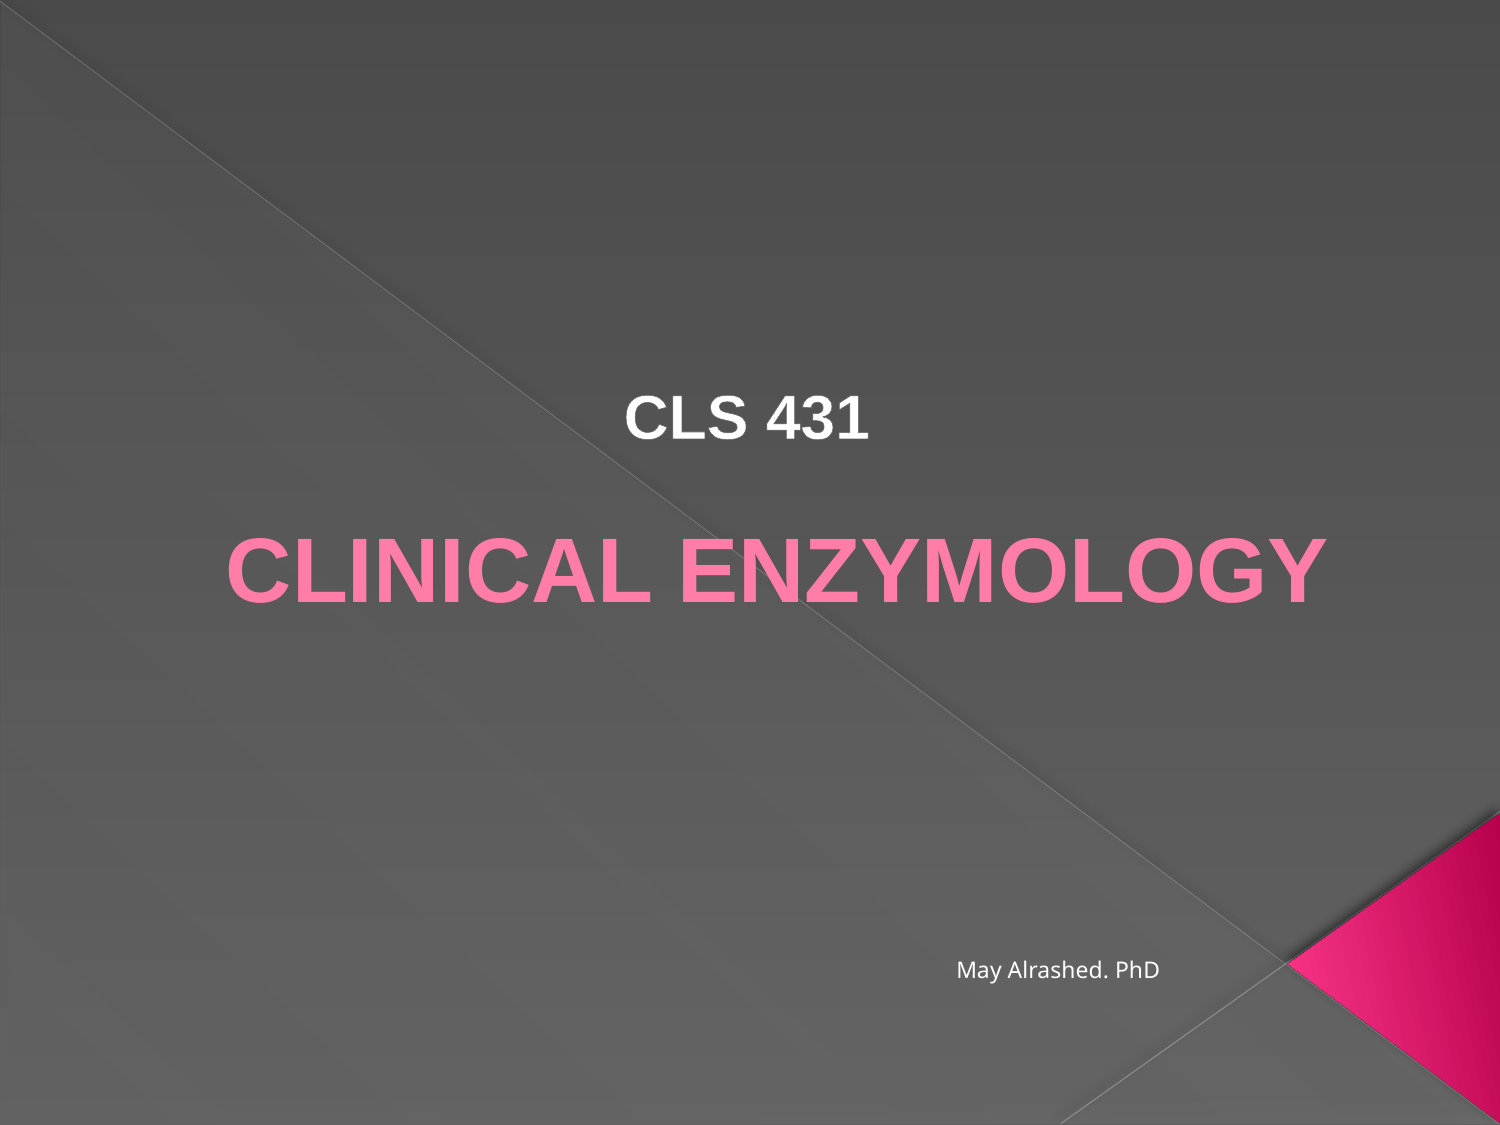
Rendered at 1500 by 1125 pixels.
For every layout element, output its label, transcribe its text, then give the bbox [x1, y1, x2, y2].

footer May Alrashed. PhD [225, 926, 1175, 987]
subtitle CLS 431 [88, 369, 1412, 657]
